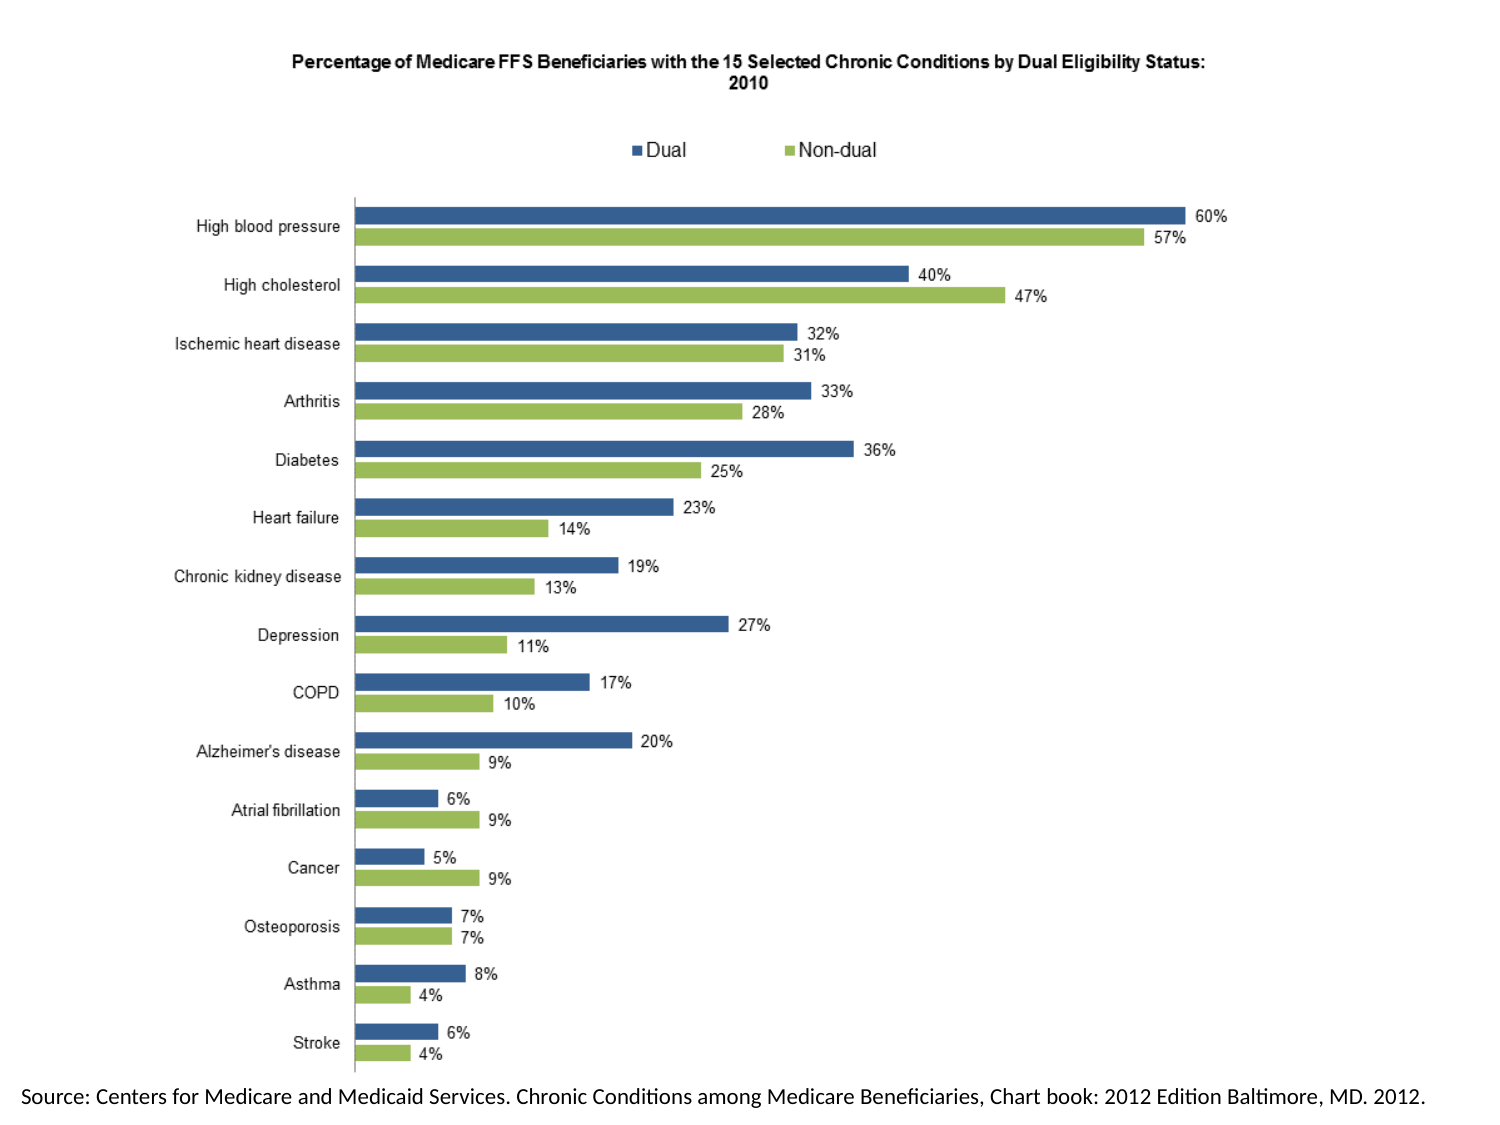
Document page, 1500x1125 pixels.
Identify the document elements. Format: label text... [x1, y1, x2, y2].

picture [163, 12, 1337, 1106]
footer Source: Centers for Medicare and Medicaid Services. Chronic Conditions among Medicare Beneficiaries, Chart book: 2012 Edition Baltimore, MD. 2012. [0, 1065, 1450, 1125]
